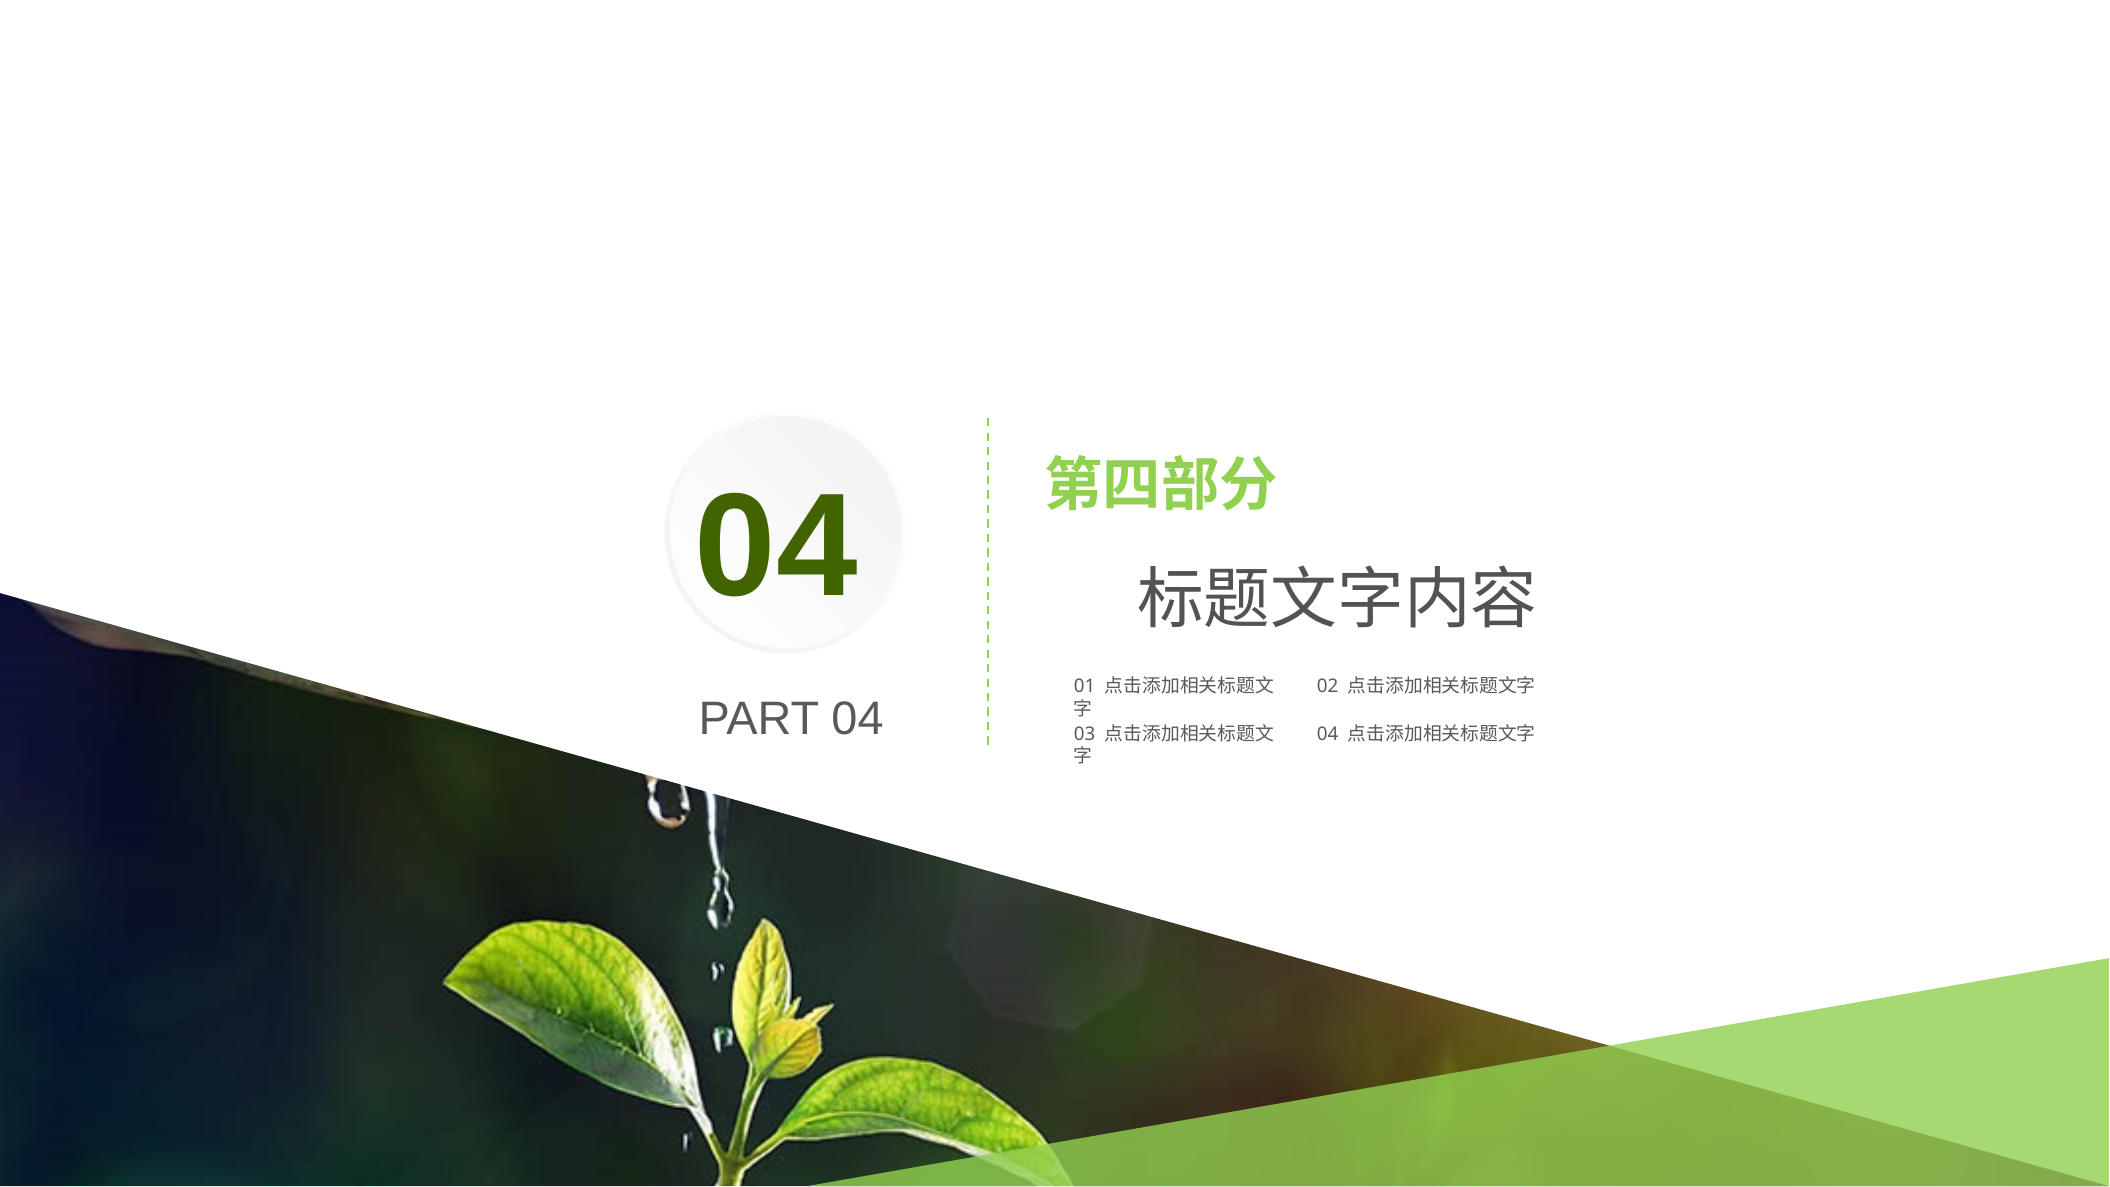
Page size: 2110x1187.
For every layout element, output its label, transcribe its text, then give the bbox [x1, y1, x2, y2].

text_box 第四部分 标题文字内容 [1010, 439, 1568, 651]
text_box 04 点击添加相关标题文字 [1302, 714, 1560, 751]
text_box PART 04 [698, 687, 907, 745]
text_box 02 点击添加相关标题文字 [1302, 666, 1560, 704]
text_box 03 点击添加相关标题文字 [1060, 714, 1306, 774]
text_box [806, 956, 2110, 1187]
text_box 01 点击添加相关标题文字 [1060, 666, 1306, 714]
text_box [664, 410, 907, 654]
text_box [0, 592, 1608, 1187]
